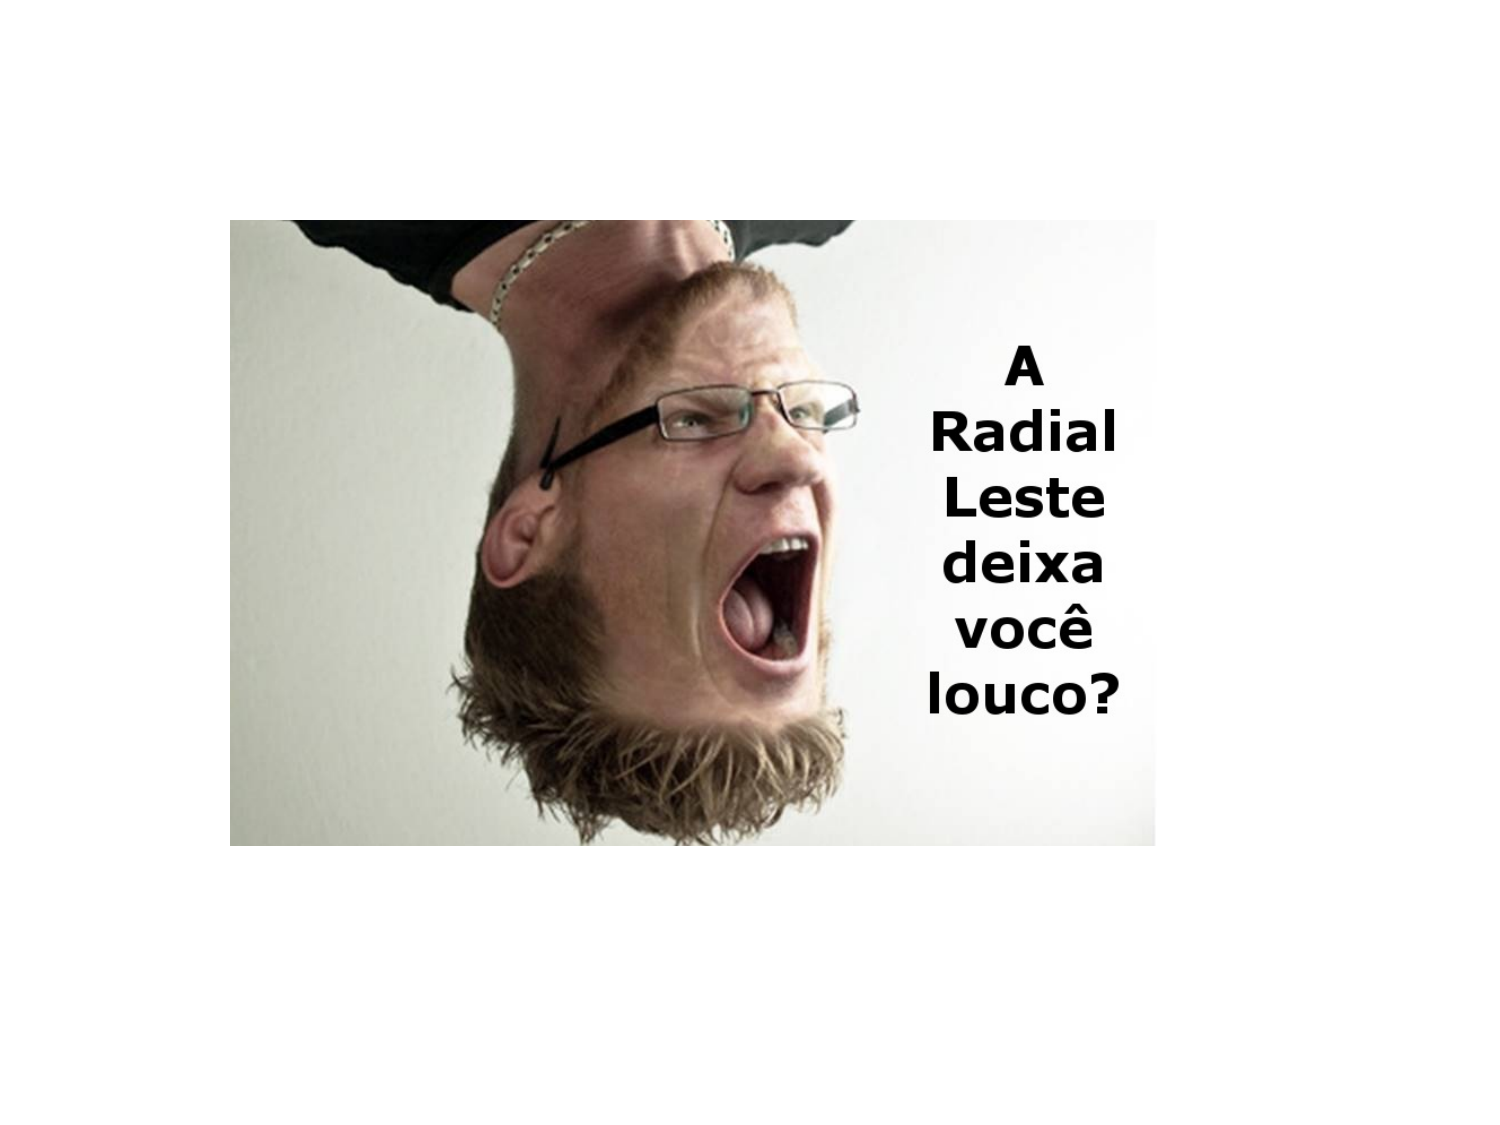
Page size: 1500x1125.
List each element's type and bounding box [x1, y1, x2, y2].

picture [229, 219, 1157, 847]
